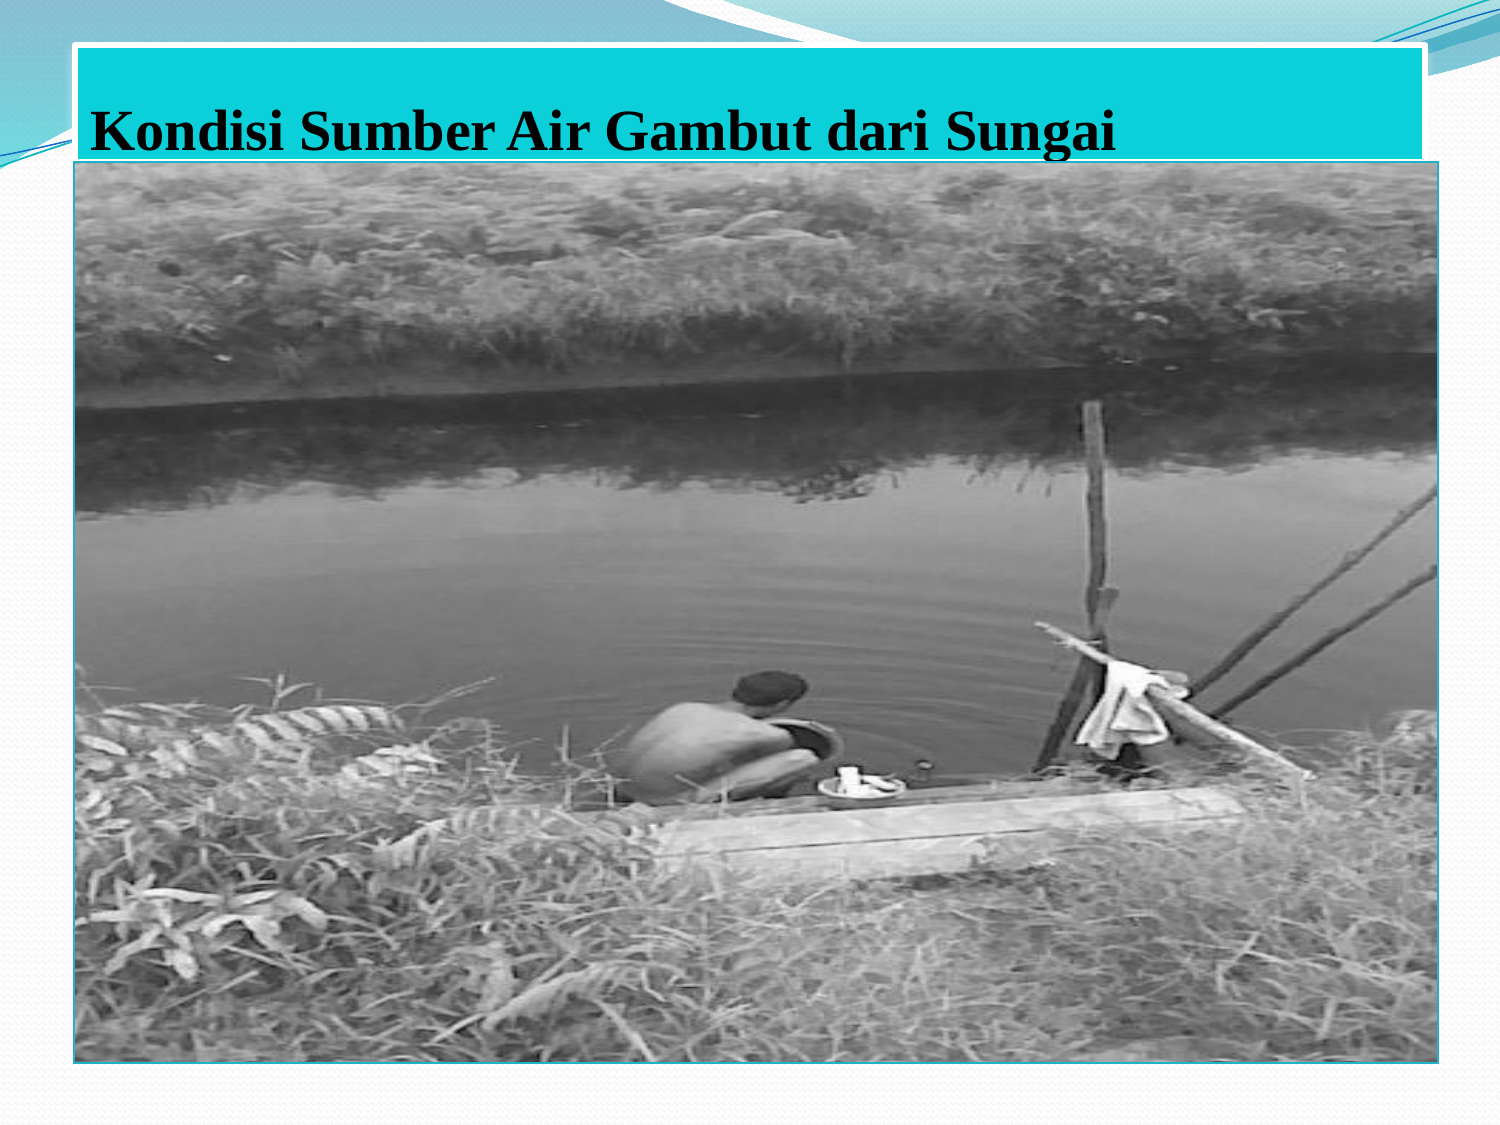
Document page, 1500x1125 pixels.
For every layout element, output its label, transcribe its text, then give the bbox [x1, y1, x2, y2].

title Kondisi Sumber Air Gambut dari Sungai [72, 42, 1428, 164]
picture [74, 162, 1438, 1063]
